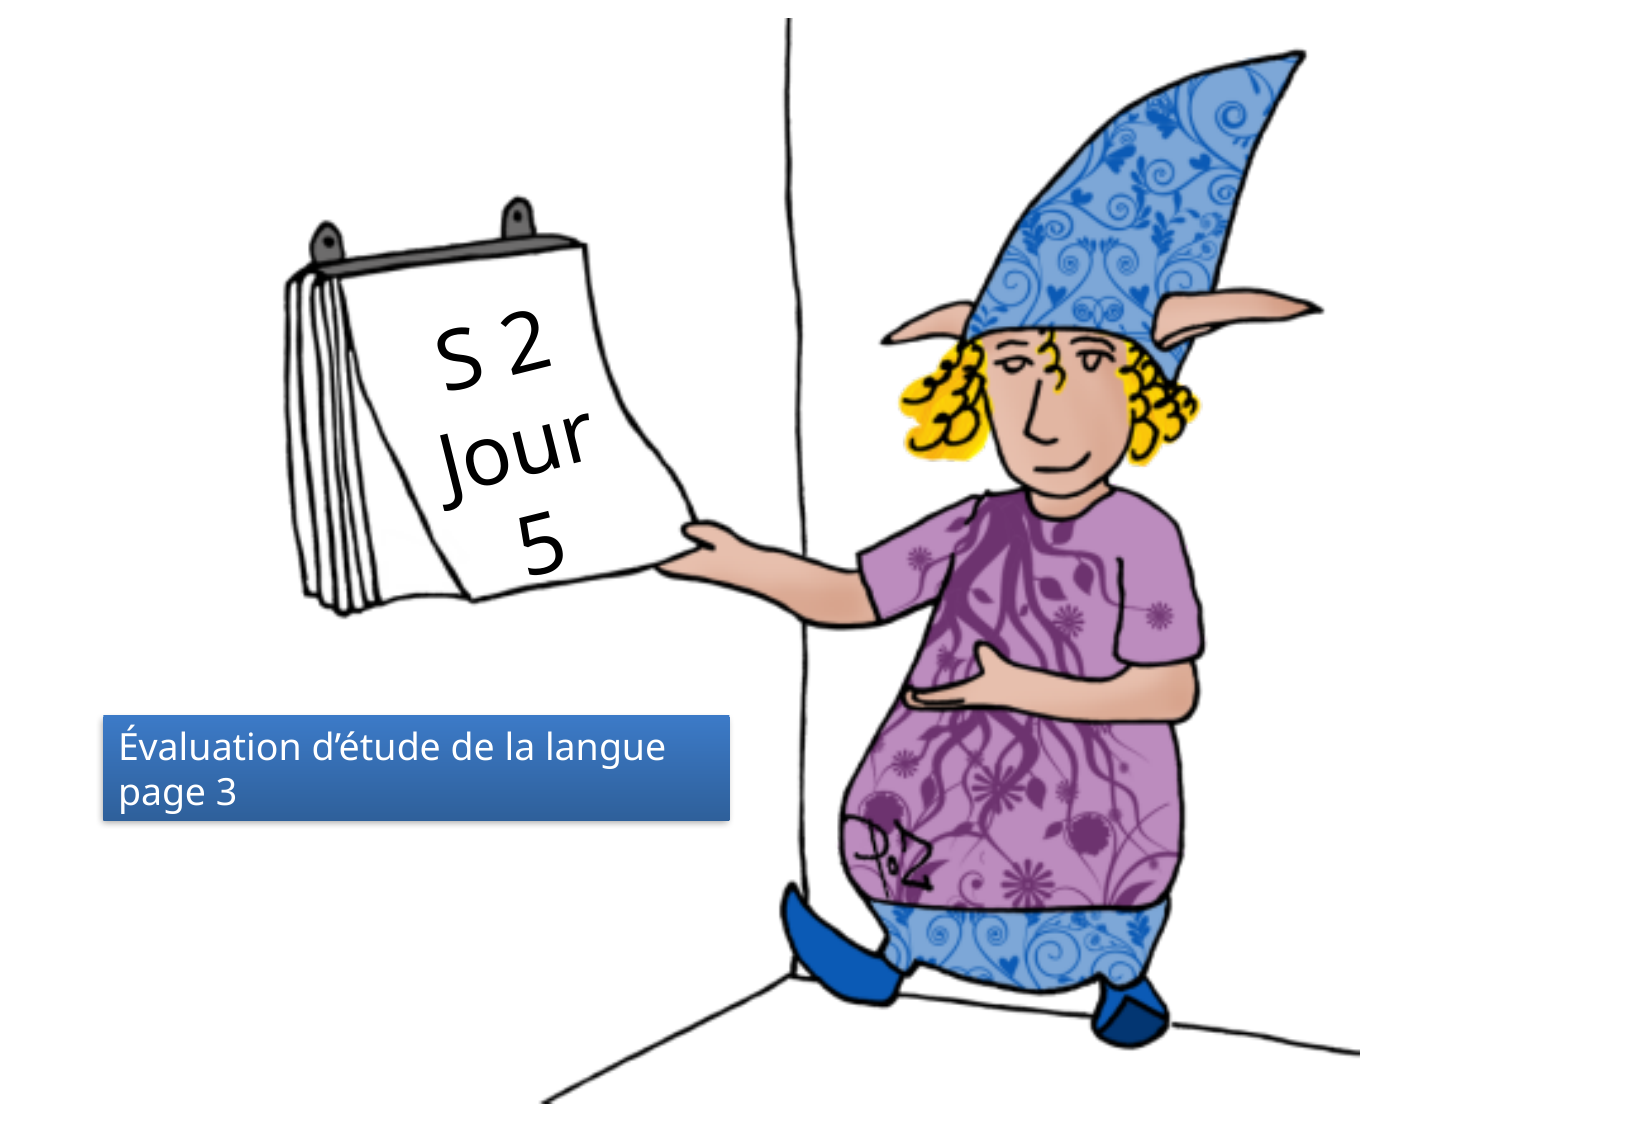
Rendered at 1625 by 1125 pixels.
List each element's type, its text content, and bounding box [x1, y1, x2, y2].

text_box Évaluation d’étude de la langue page 3 [103, 715, 730, 821]
picture [264, 18, 1360, 1104]
text_box S 2 Jour 5 [330, 254, 702, 634]
